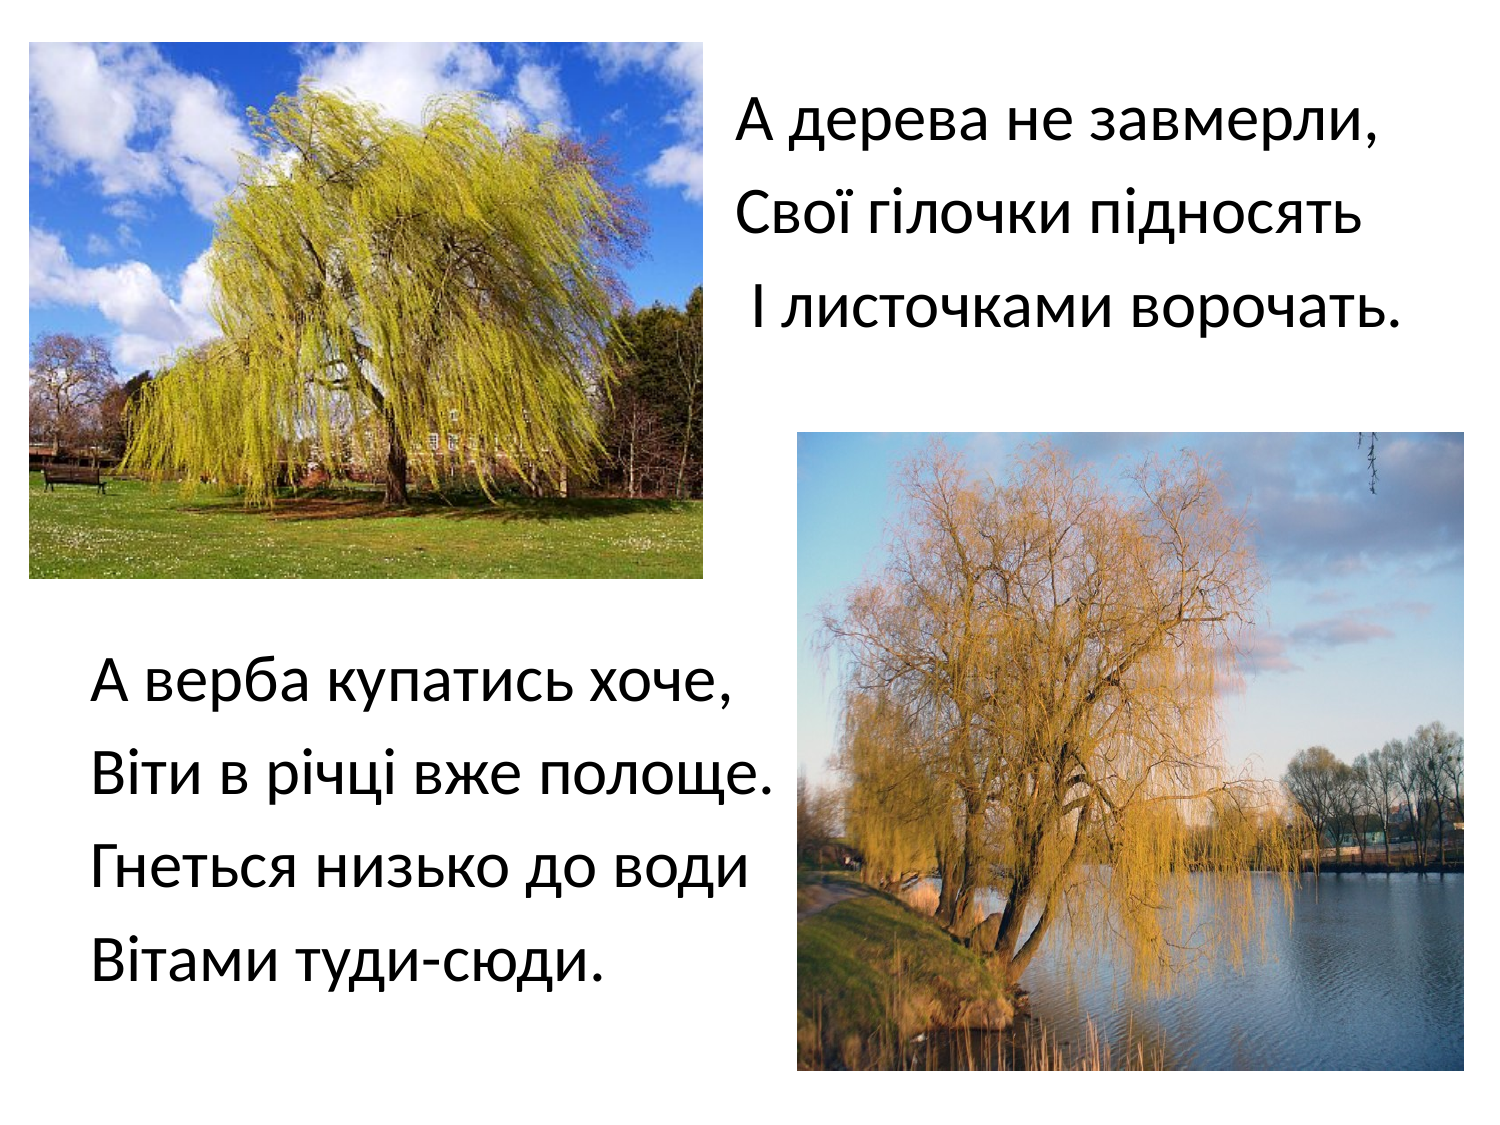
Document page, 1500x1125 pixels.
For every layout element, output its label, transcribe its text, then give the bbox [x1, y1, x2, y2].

list А дерева не завмерли, Свої гілочки підносять І листочками ворочать. А верба купатись хоче, Віти в річці вже полоще. Гнеться низько до води Вітами туди-сюди. [75, 66, 1425, 1005]
picture [29, 42, 703, 579]
picture [796, 432, 1464, 1071]
